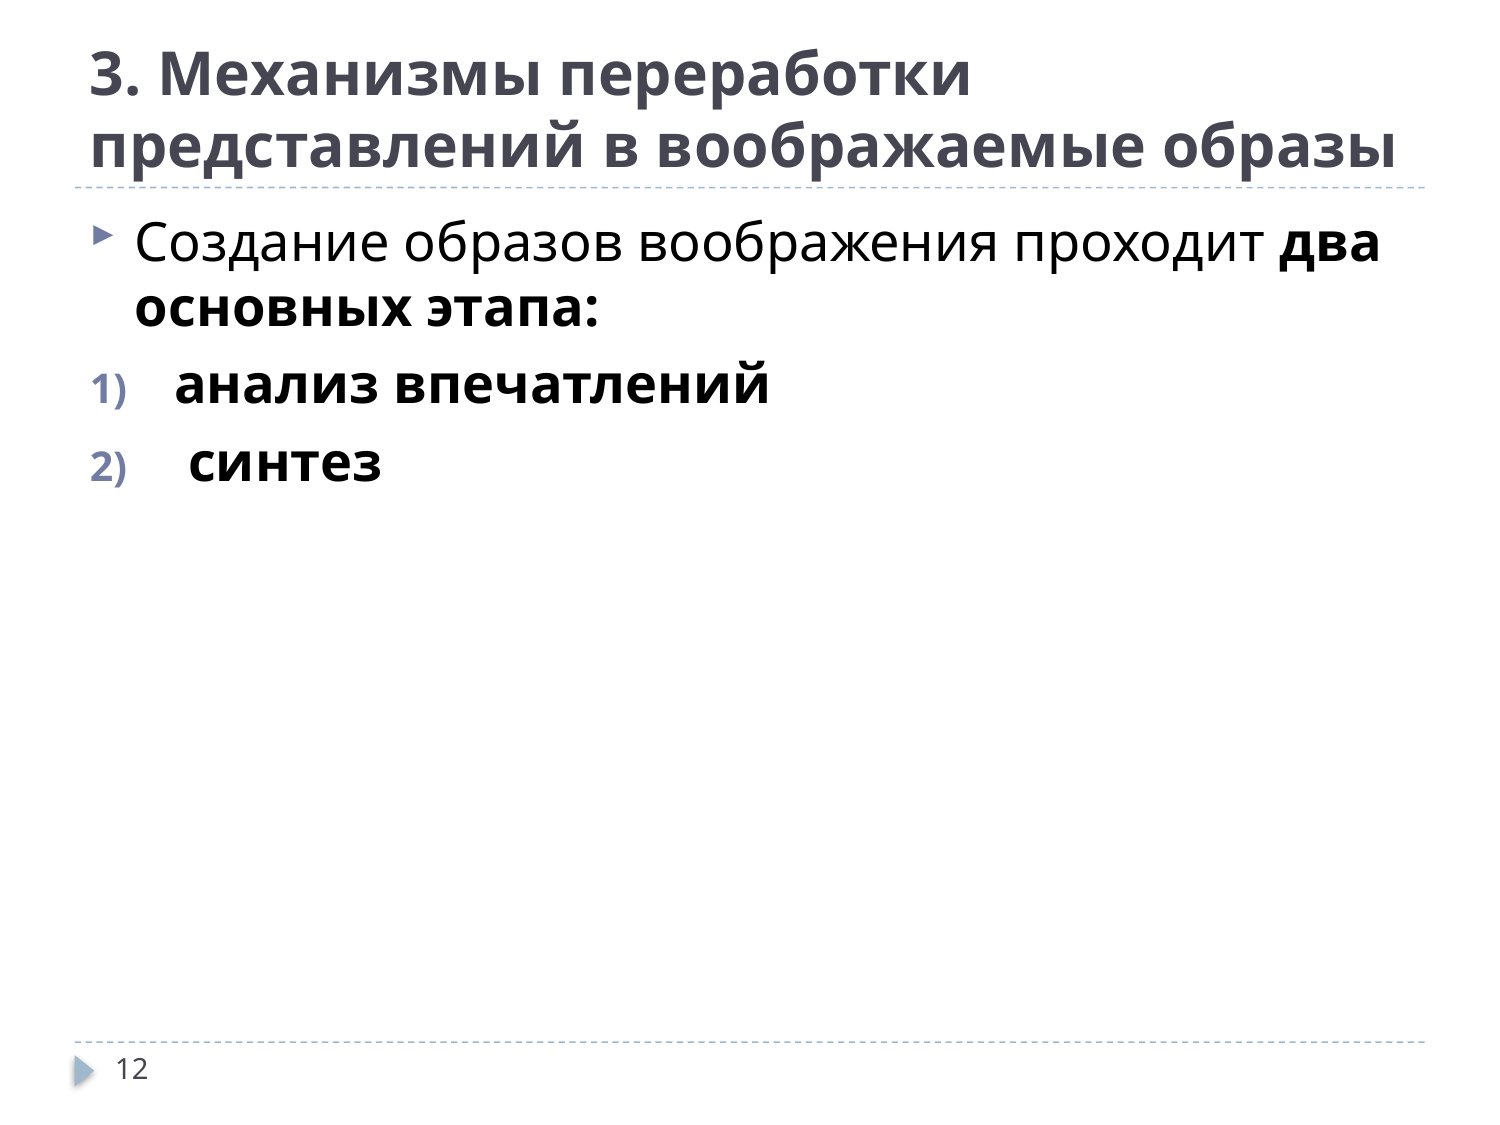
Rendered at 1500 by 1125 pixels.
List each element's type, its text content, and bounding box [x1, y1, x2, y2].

title 3. Механизмы переработки представлений в воображаемые образы [75, 24, 1425, 188]
list Создание образов воображения проходит два основных этапа: анализ впечатлений синтез [75, 200, 1425, 1010]
slide_number 12 [100, 1042, 426, 1103]
